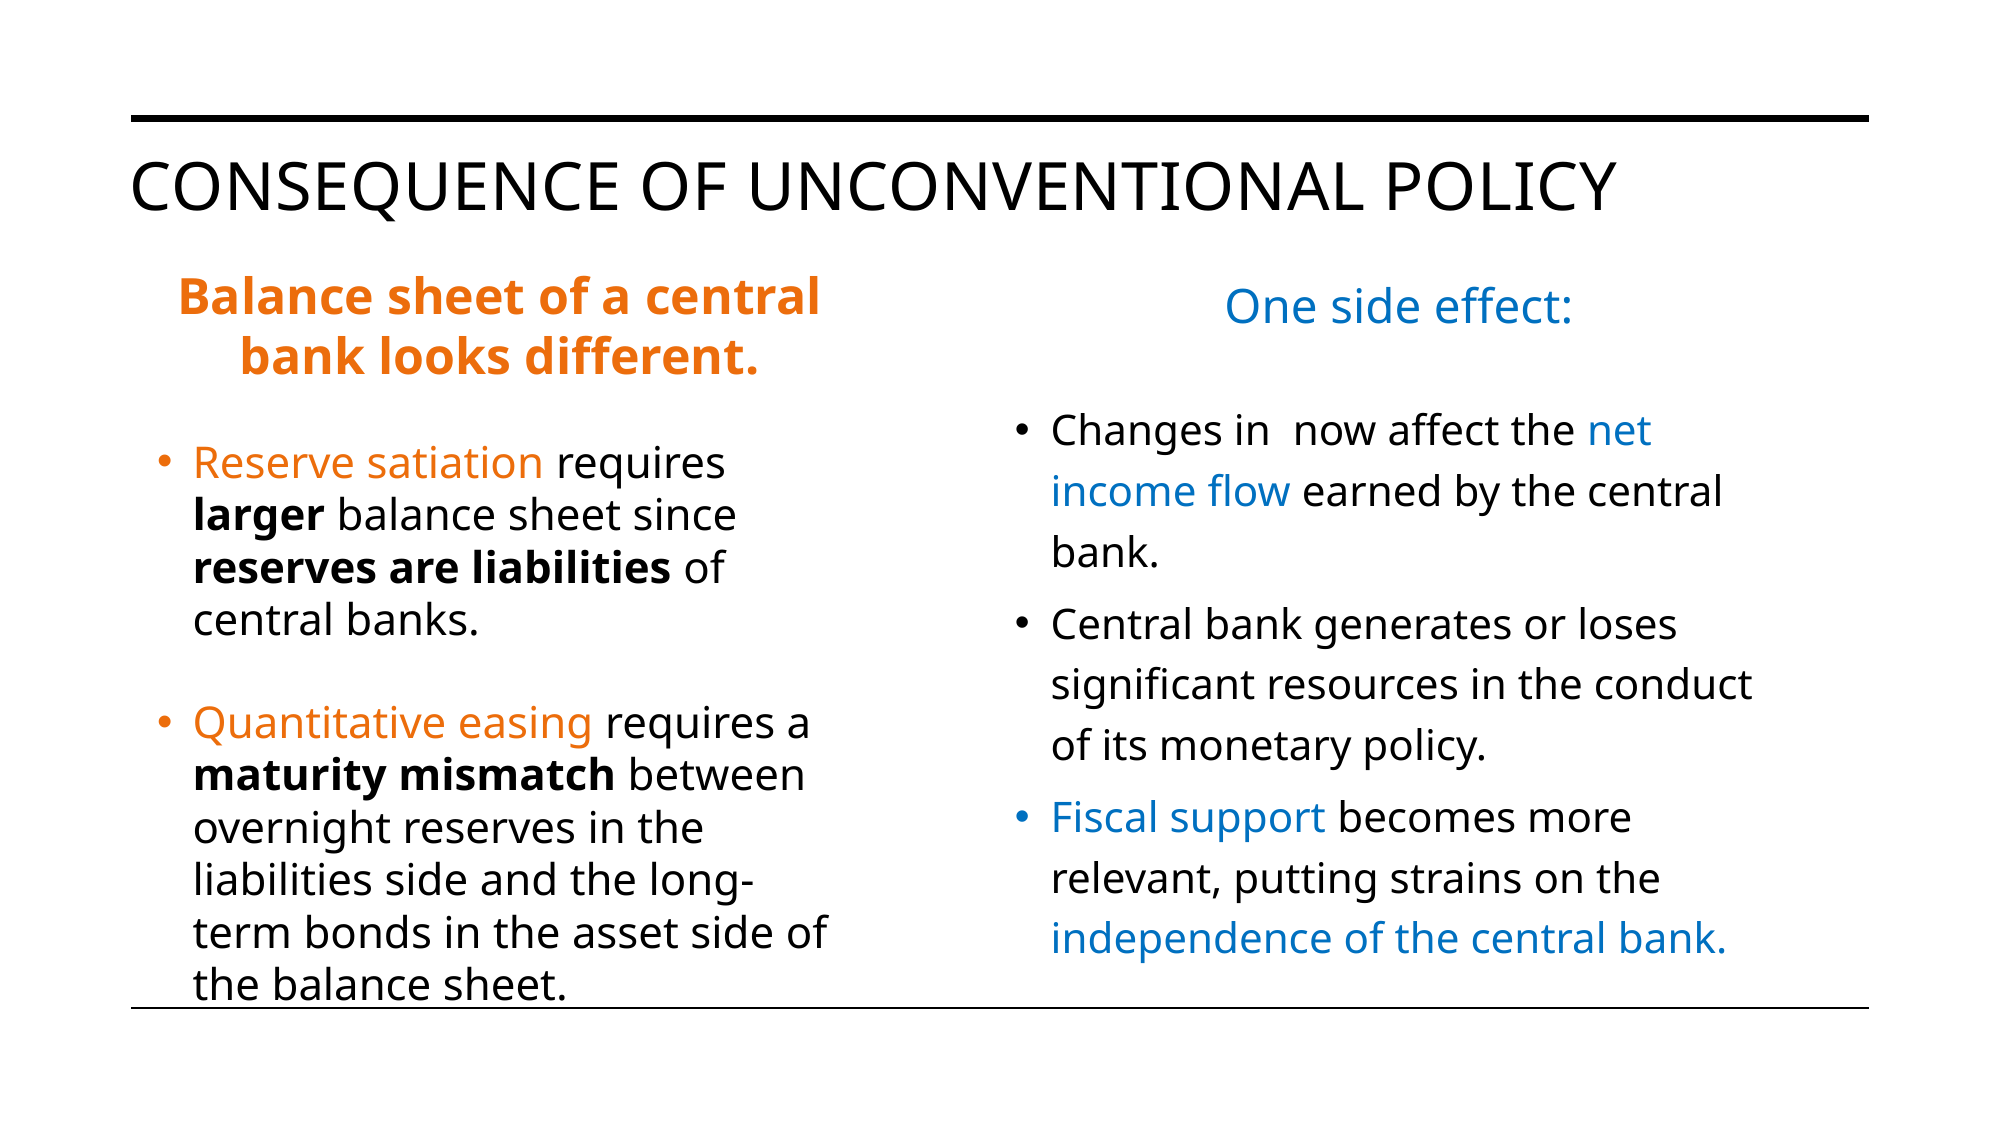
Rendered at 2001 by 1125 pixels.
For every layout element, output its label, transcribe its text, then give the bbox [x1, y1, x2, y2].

title Consequence of unconventional policy [114, 136, 1869, 221]
list Balance sheet of a central bank looks different. Reserve satiation requires larger balance sheet since reserves are liabilities of central banks. Quantitative easing requires a maturity mismatch between overnight reserves in the liabilities side and the long-term bonds in the asset side of the balance sheet. [142, 257, 858, 930]
